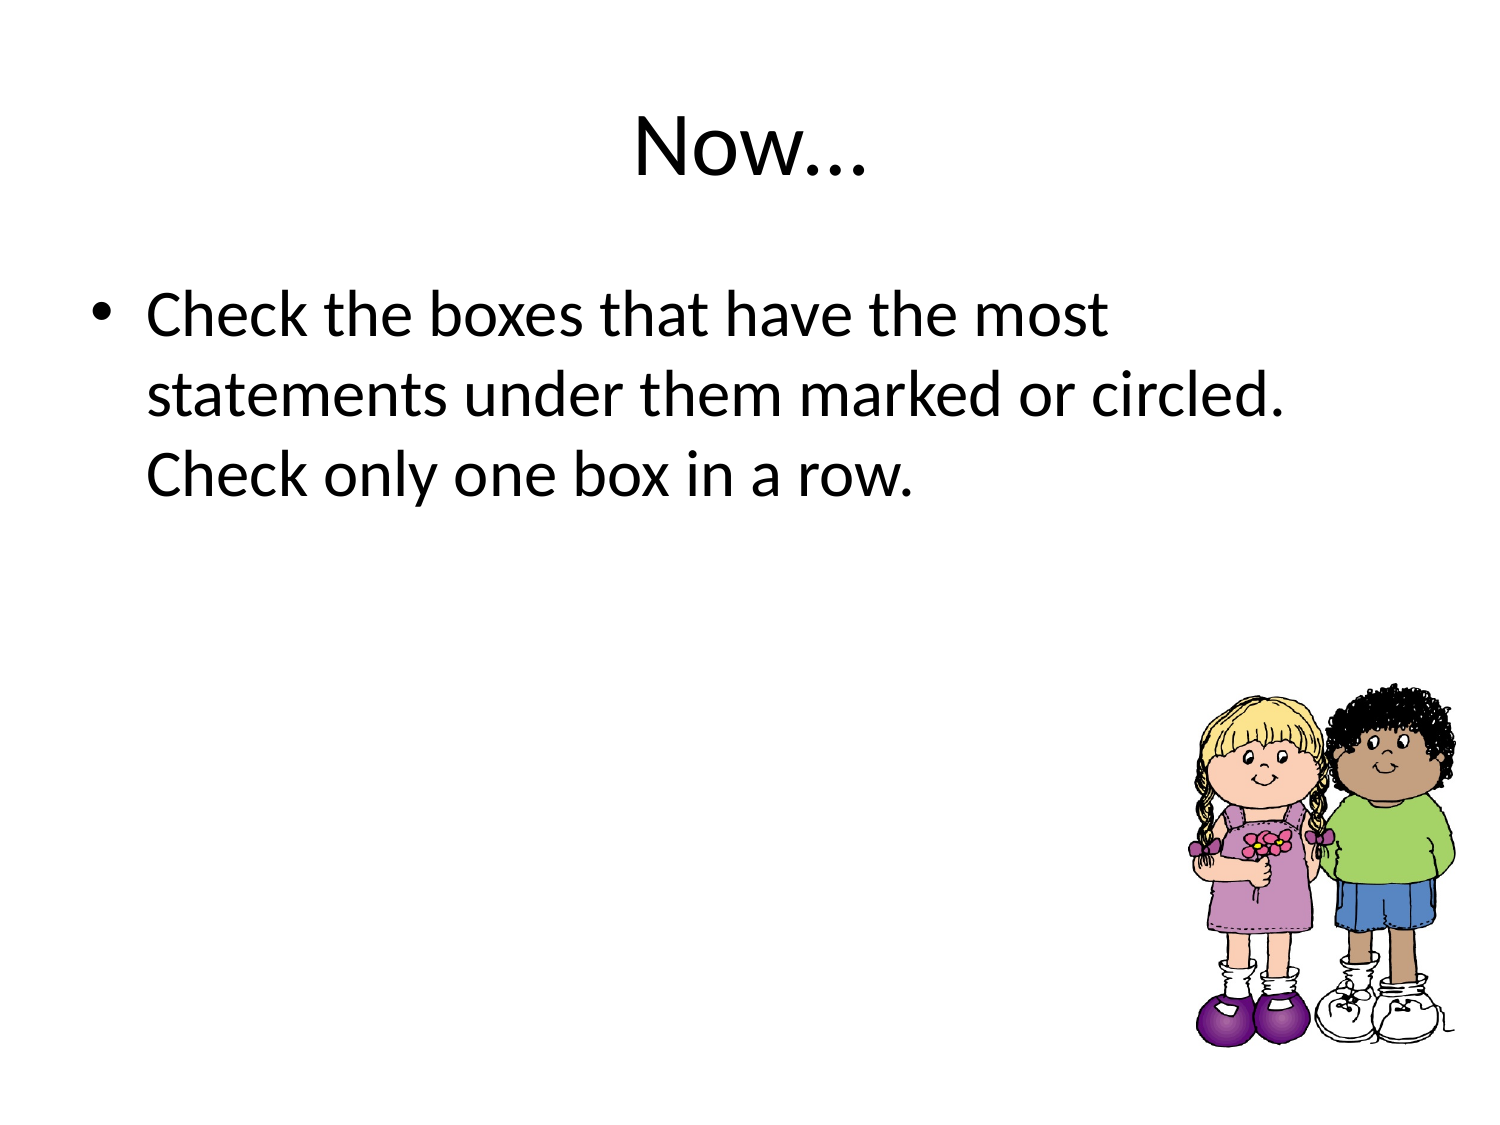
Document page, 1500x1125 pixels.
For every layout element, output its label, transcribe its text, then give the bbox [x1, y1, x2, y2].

title Now… [75, 45, 1425, 233]
picture [990, 683, 1500, 1048]
list Check the boxes that have the most statements under them marked or circled. Check only one box in a row. [75, 262, 1425, 1005]
